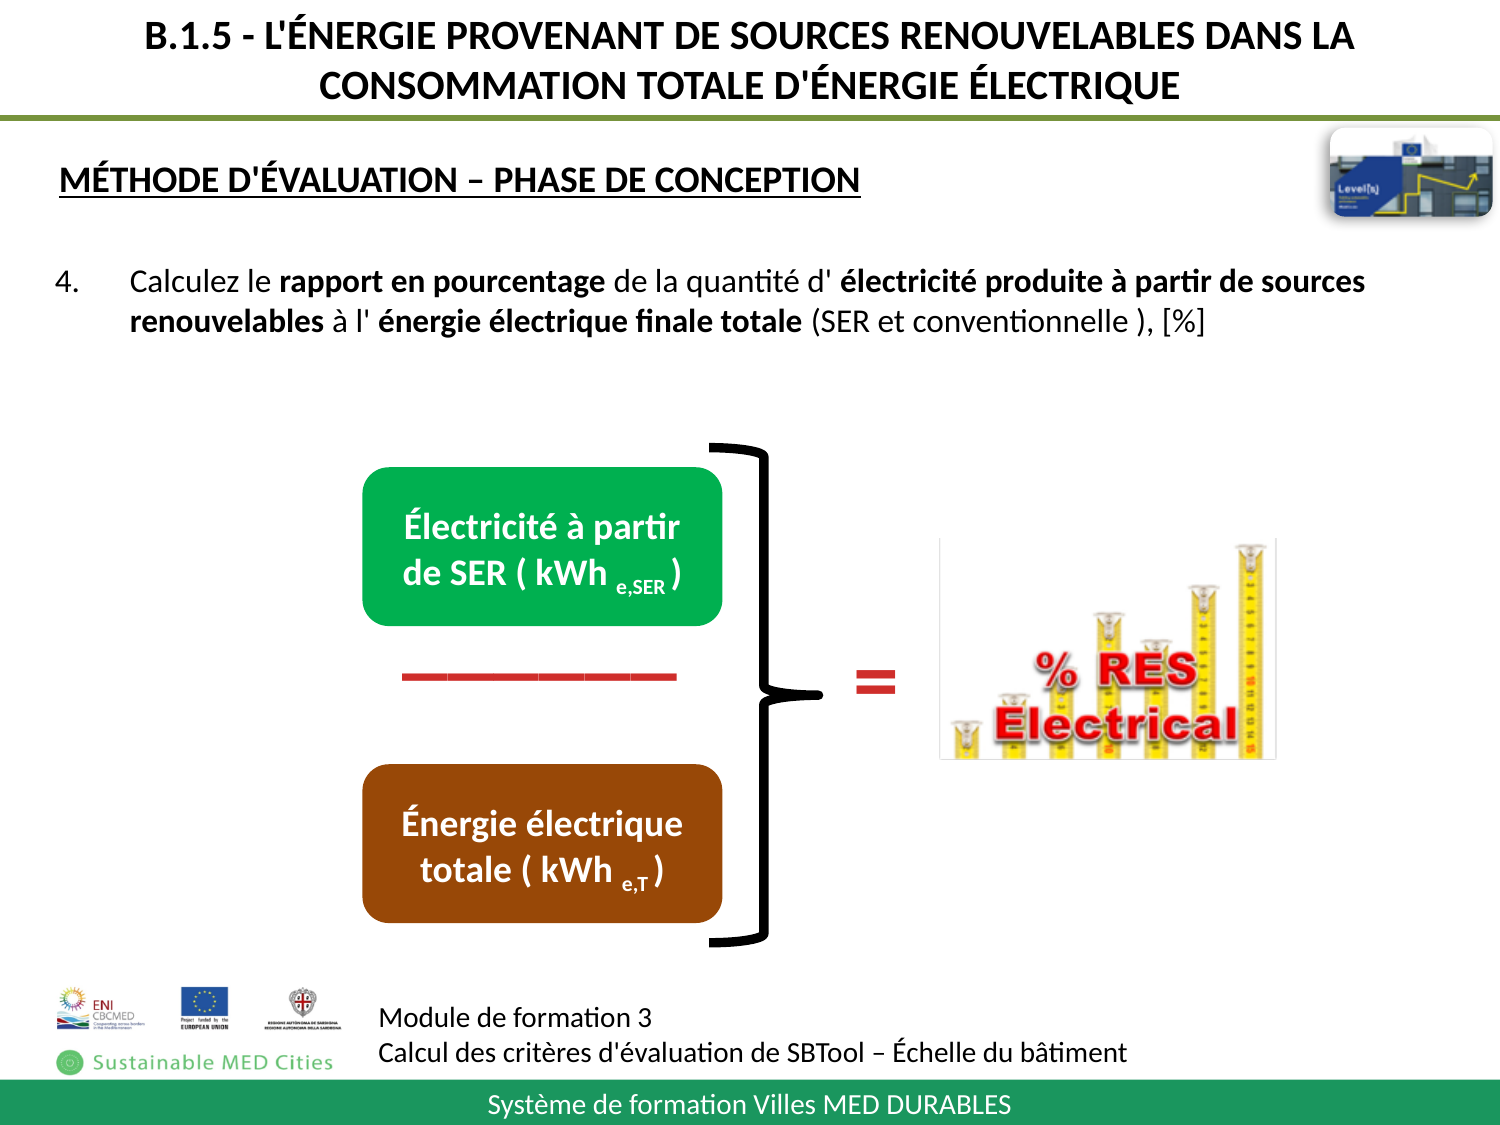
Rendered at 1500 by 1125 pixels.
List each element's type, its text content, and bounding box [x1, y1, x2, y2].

text_box Énergie électrique totale ( kWh e,T ) [360, 762, 709, 926]
picture [901, 538, 1331, 789]
text_box = [838, 612, 896, 738]
text_box ______ [387, 569, 693, 695]
text_box Calculez le rapport en pourcentage de la quantité d' électricité produite à partir de sources renouvelables à l' énergie électrique finale totale (SER et conventionnelle ), [%] [40, 252, 1418, 347]
text_box MÉTHODE D'ÉVALUATION – PHASE DE CONCEPTION [43, 147, 1331, 235]
picture [1329, 127, 1493, 217]
title B.1.5 - L'ÉNERGIE PROVENANT DE SOURCES RENOUVELABLES DANS LA CONSOMMATION TOTALE D'ÉNERGIE ÉLECTRIQUE [0, 0, 1500, 117]
text_box Électricité à partir de SER ( kWh e,SER ) [360, 465, 709, 629]
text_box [0, 972, 1500, 1125]
text_box [709, 446, 820, 944]
